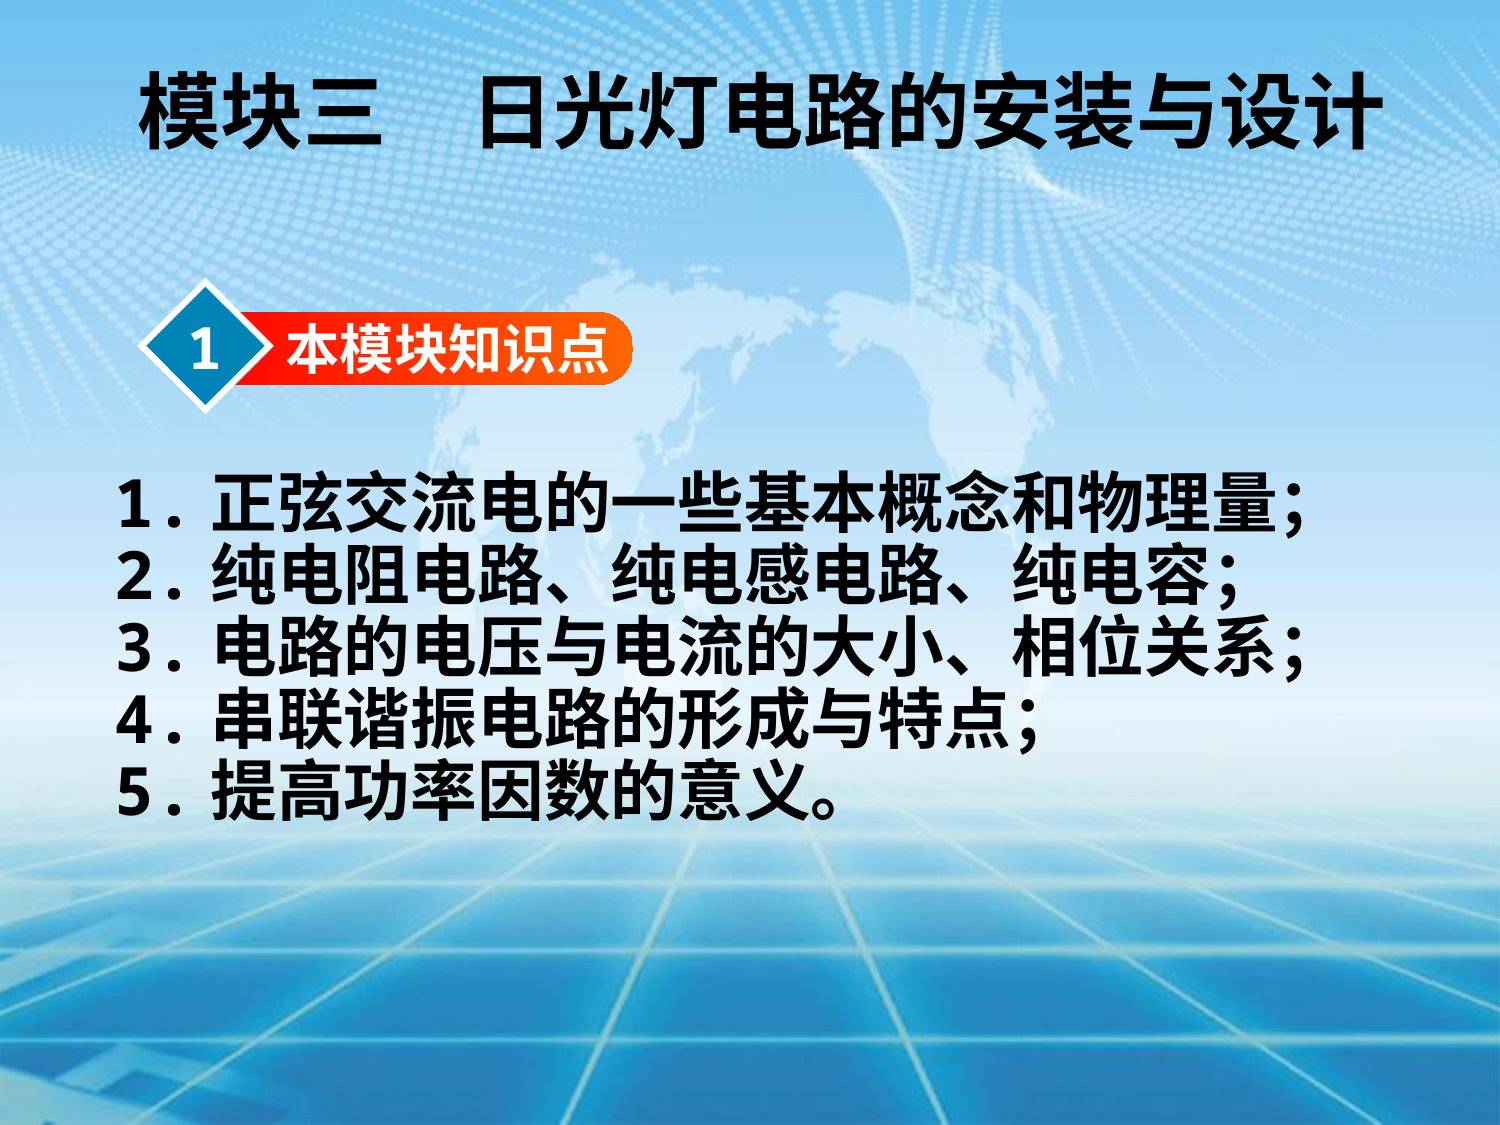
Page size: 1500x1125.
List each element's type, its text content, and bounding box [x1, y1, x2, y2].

text_box 1 [141, 282, 270, 410]
text_box 本模块知识点 [271, 307, 636, 388]
text_box 1.正弦交流电的一些基本概念和物理量； 2.纯电阻电路、纯电感电路、纯电容； 3.电路的电压与电流的大小、相位关系； 4.串联谐振电路的形成与特点； 5.提高功率因数的意义。 [99, 462, 1417, 838]
picture [0, 0, 1500, 1125]
text_box [233, 312, 271, 385]
text_box 模块三 日光灯电路的安装与设计 [106, 15, 1418, 204]
